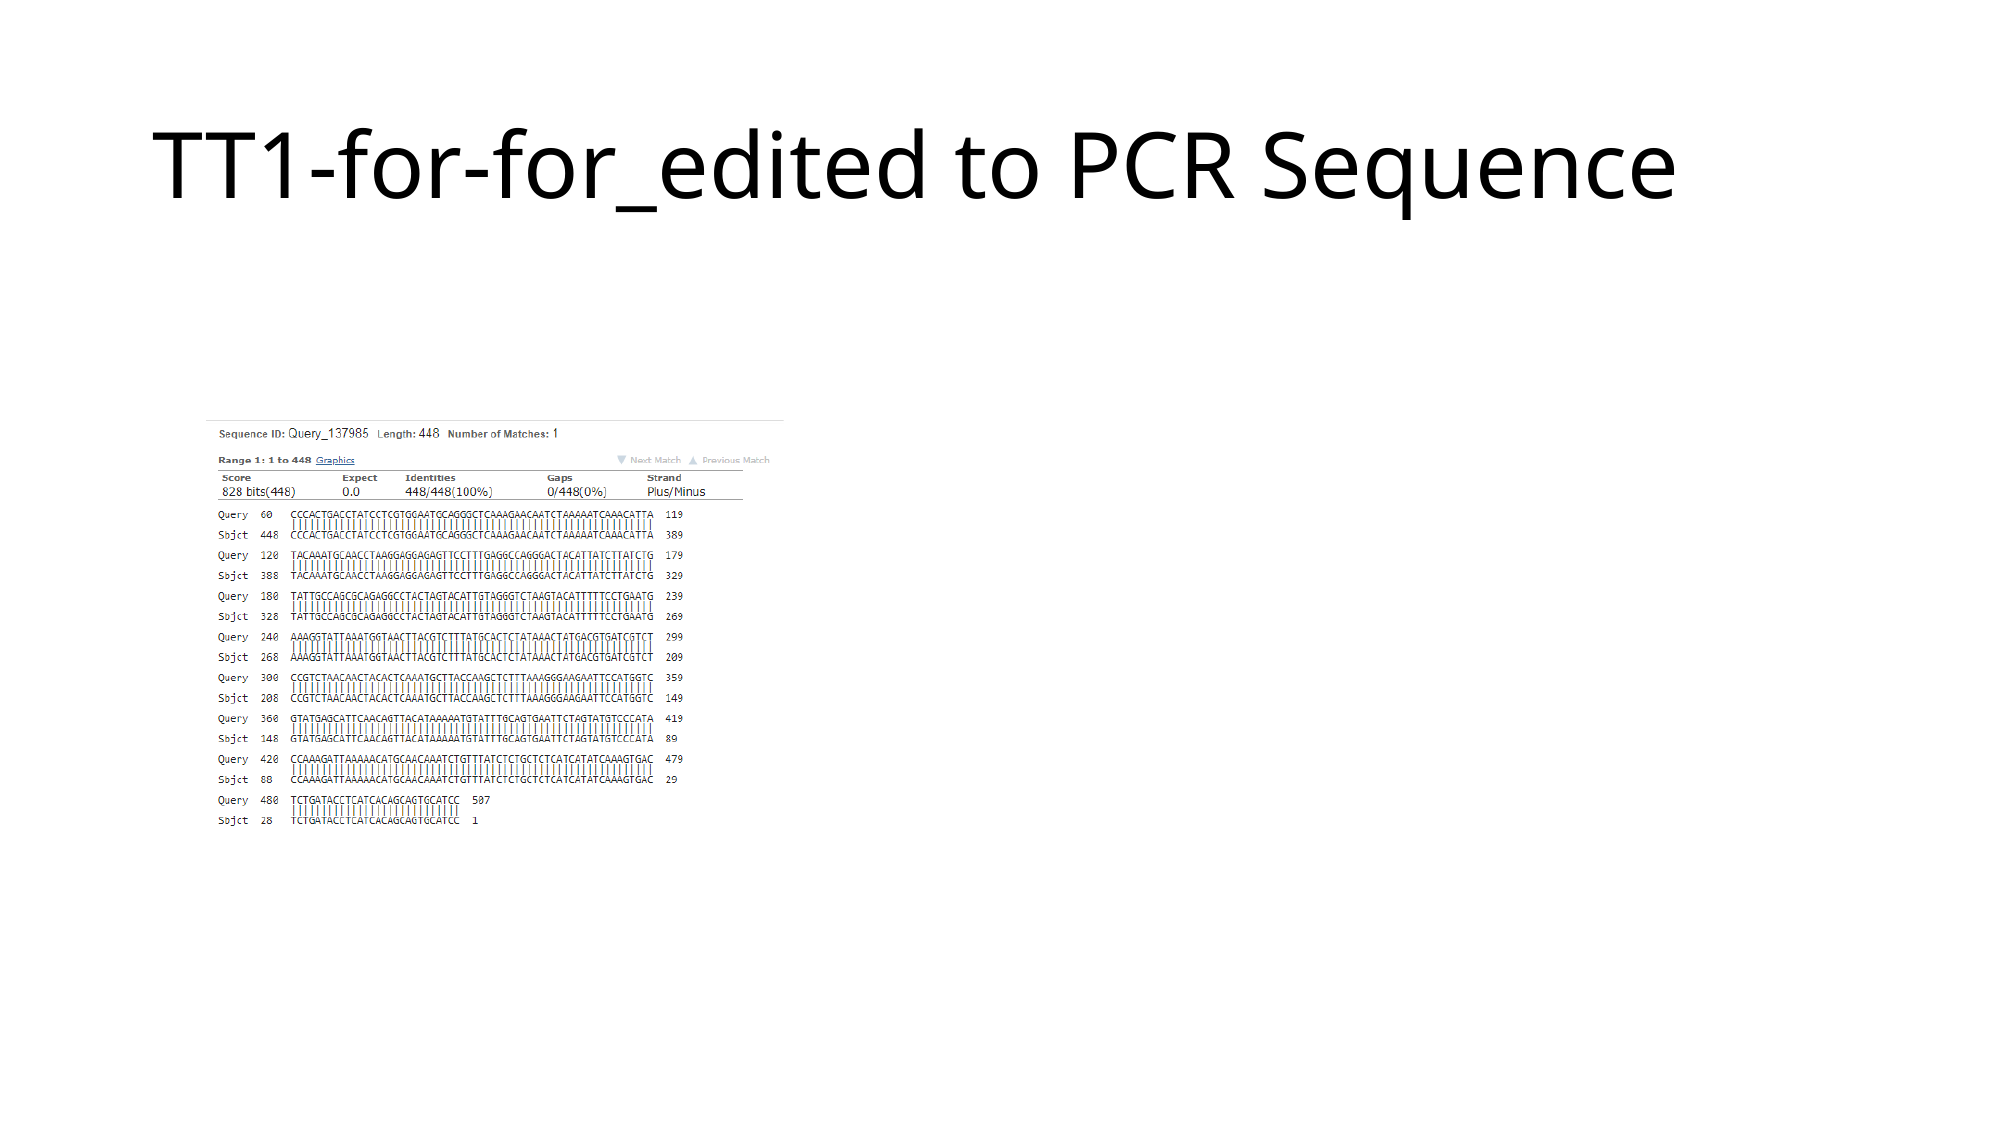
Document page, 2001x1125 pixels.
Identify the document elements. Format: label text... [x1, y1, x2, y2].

title TT1-for-for_edited to PCR Sequence [137, 59, 1863, 278]
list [204, 420, 784, 837]
